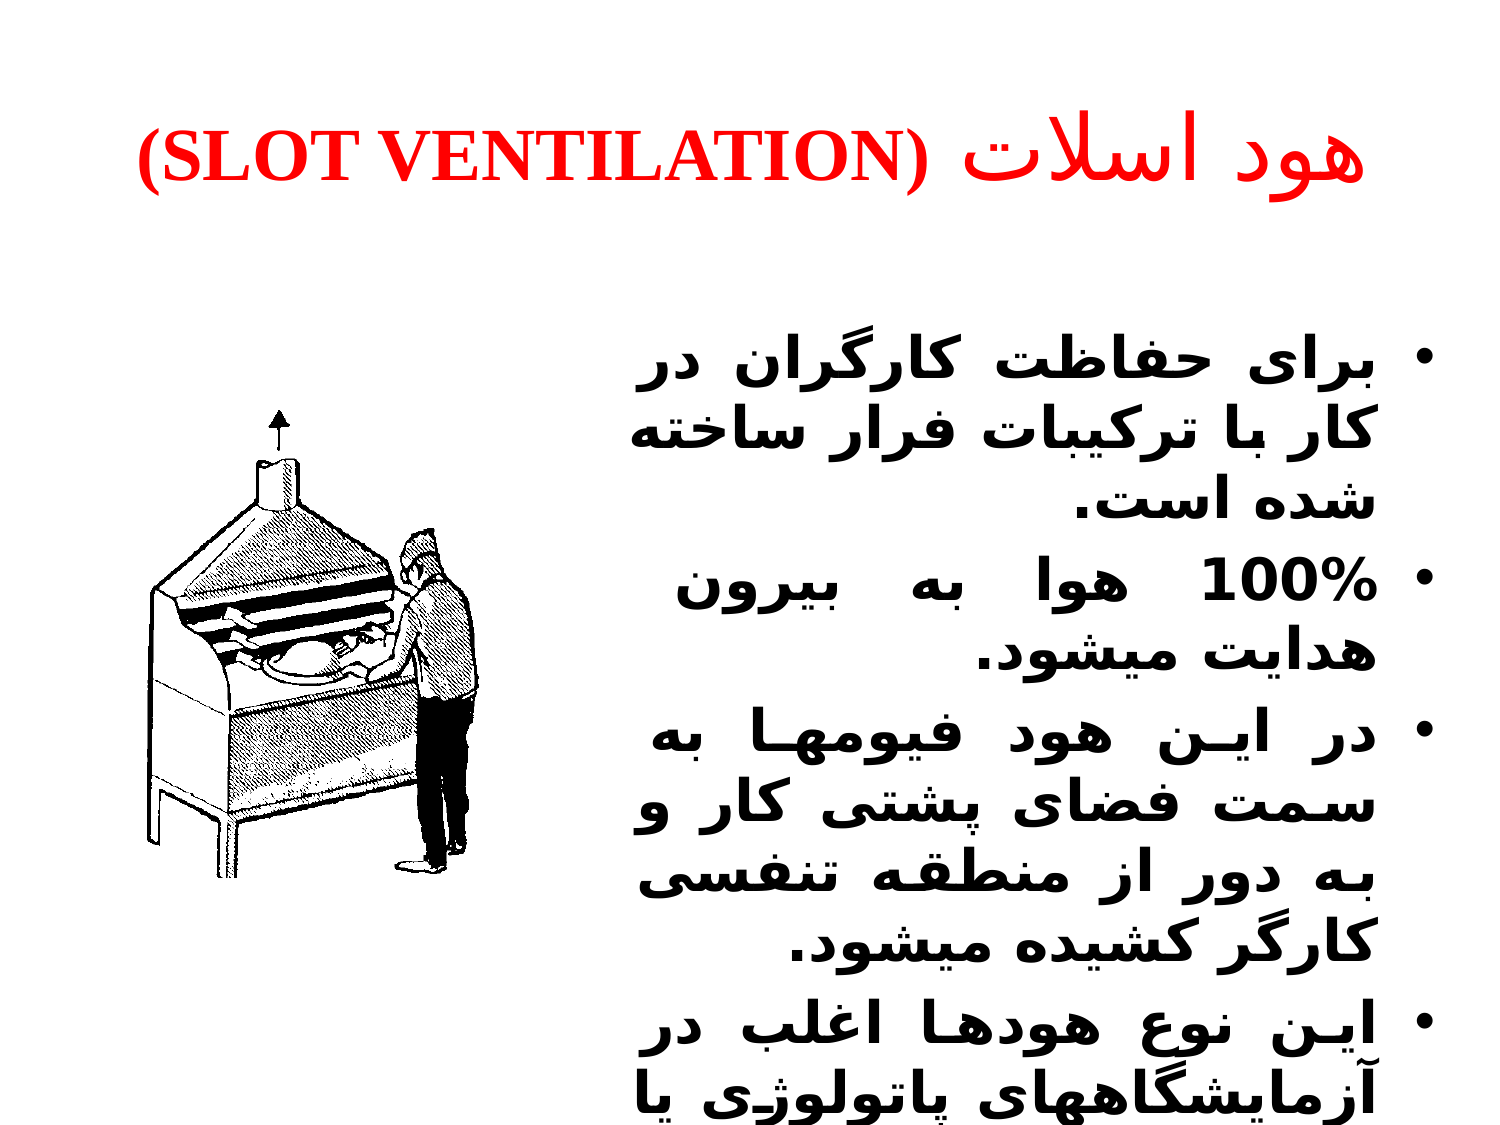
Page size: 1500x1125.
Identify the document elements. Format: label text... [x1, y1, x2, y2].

title هود اسلات (SLOT VENTILATION) [115, 50, 1391, 238]
list برای حفاظت کارگران در کار با ترکیبات فرار ساخته شده است. 100% هوا به بیرون هدایت میشود. در این هود فیومها به سمت فضای پشتی کار و به دور از منطقه تنفسی کارگر کشیده میشود. این نوع هودها اغلب در آزمایشگاههای پاتولوژی یا هیستولوژی استفاده میشود. [612, 312, 1450, 819]
picture [49, 349, 561, 926]
